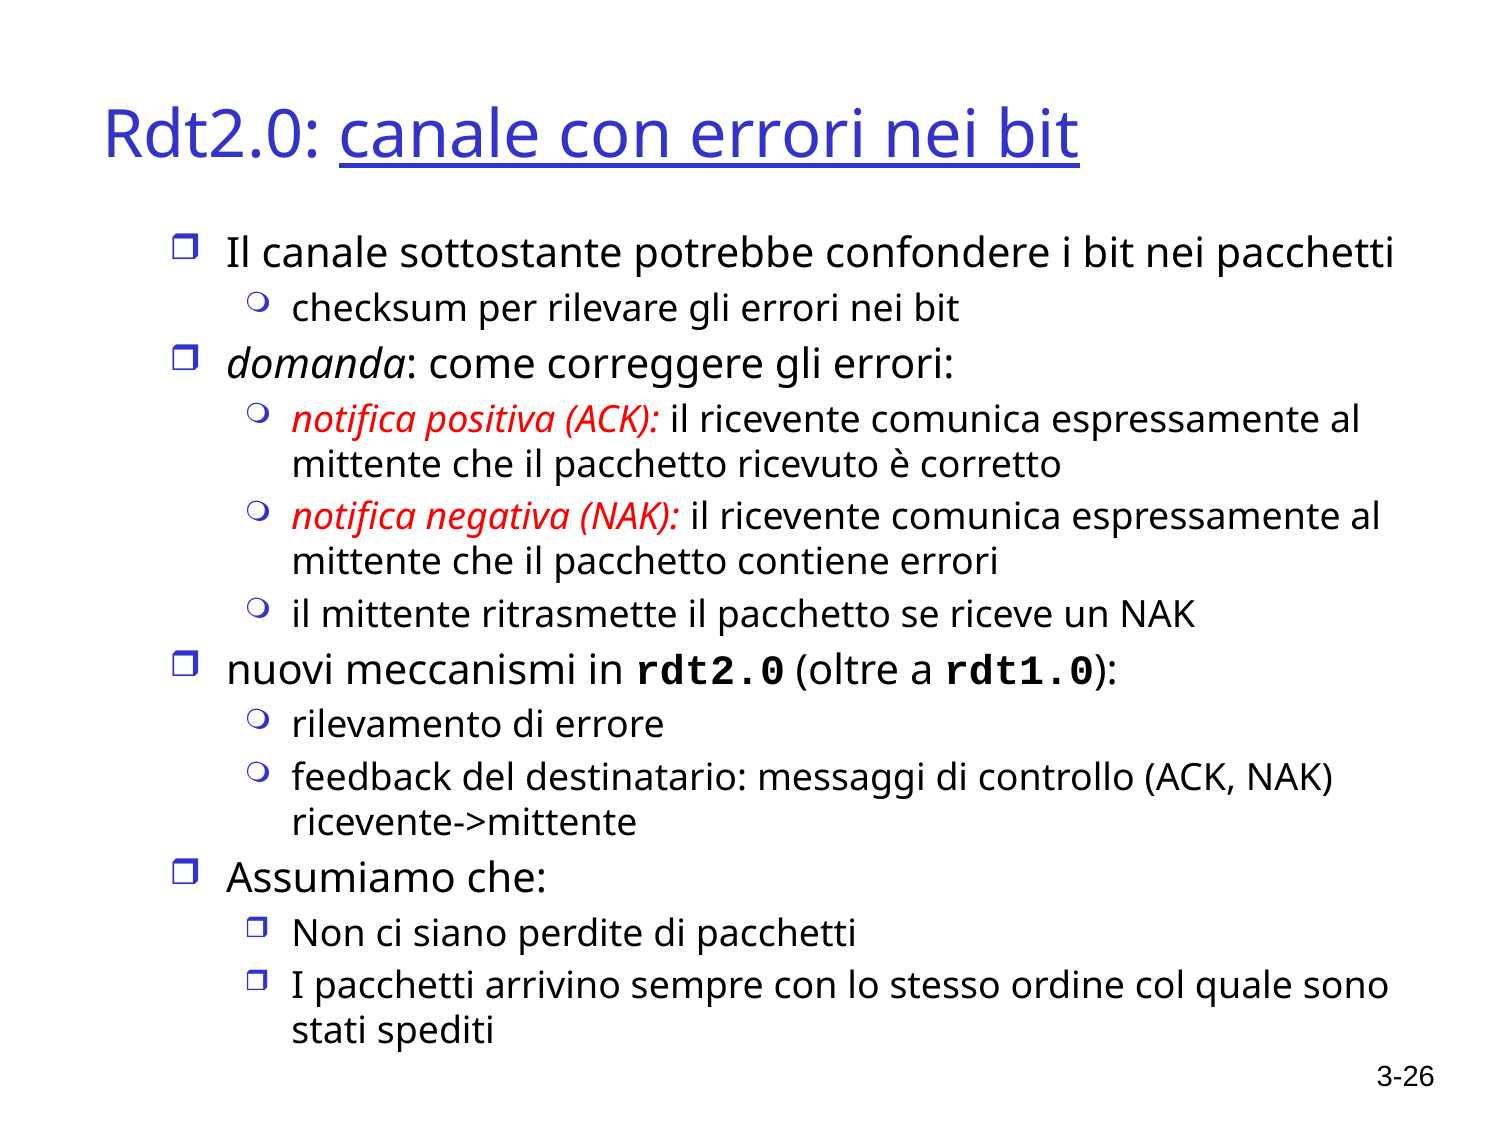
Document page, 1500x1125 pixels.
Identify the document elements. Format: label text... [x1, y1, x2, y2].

title Rdt2.0: canale con errori nei bit [87, 37, 1401, 226]
list Il canale sottostante potrebbe confondere i bit nei pacchetti checksum per rilevare gli errori nei bit domanda: come correggere gli errori: notifica positiva (ACK): il ricevente comunica espressamente al mittente che il pacchetto ricevuto è corretto notifica negativa (NAK): il ricevente comunica espressamente al mittente che il pacchetto contiene errori il mittente ritrasmette il pacchetto se riceve un NAK nuovi meccanismi in rdt2.0 (oltre a rdt1.0): rilevamento di errore feedback del destinatario: messaggi di controllo (ACK, NAK) ricevente->mittente Assumiamo che: Non ci siano perdite di pacchetti I pacchetti arrivino sempre con lo stesso ordine col quale sono stati spediti [154, 218, 1451, 949]
slide_number 3-26 [1338, 1049, 1451, 1125]
